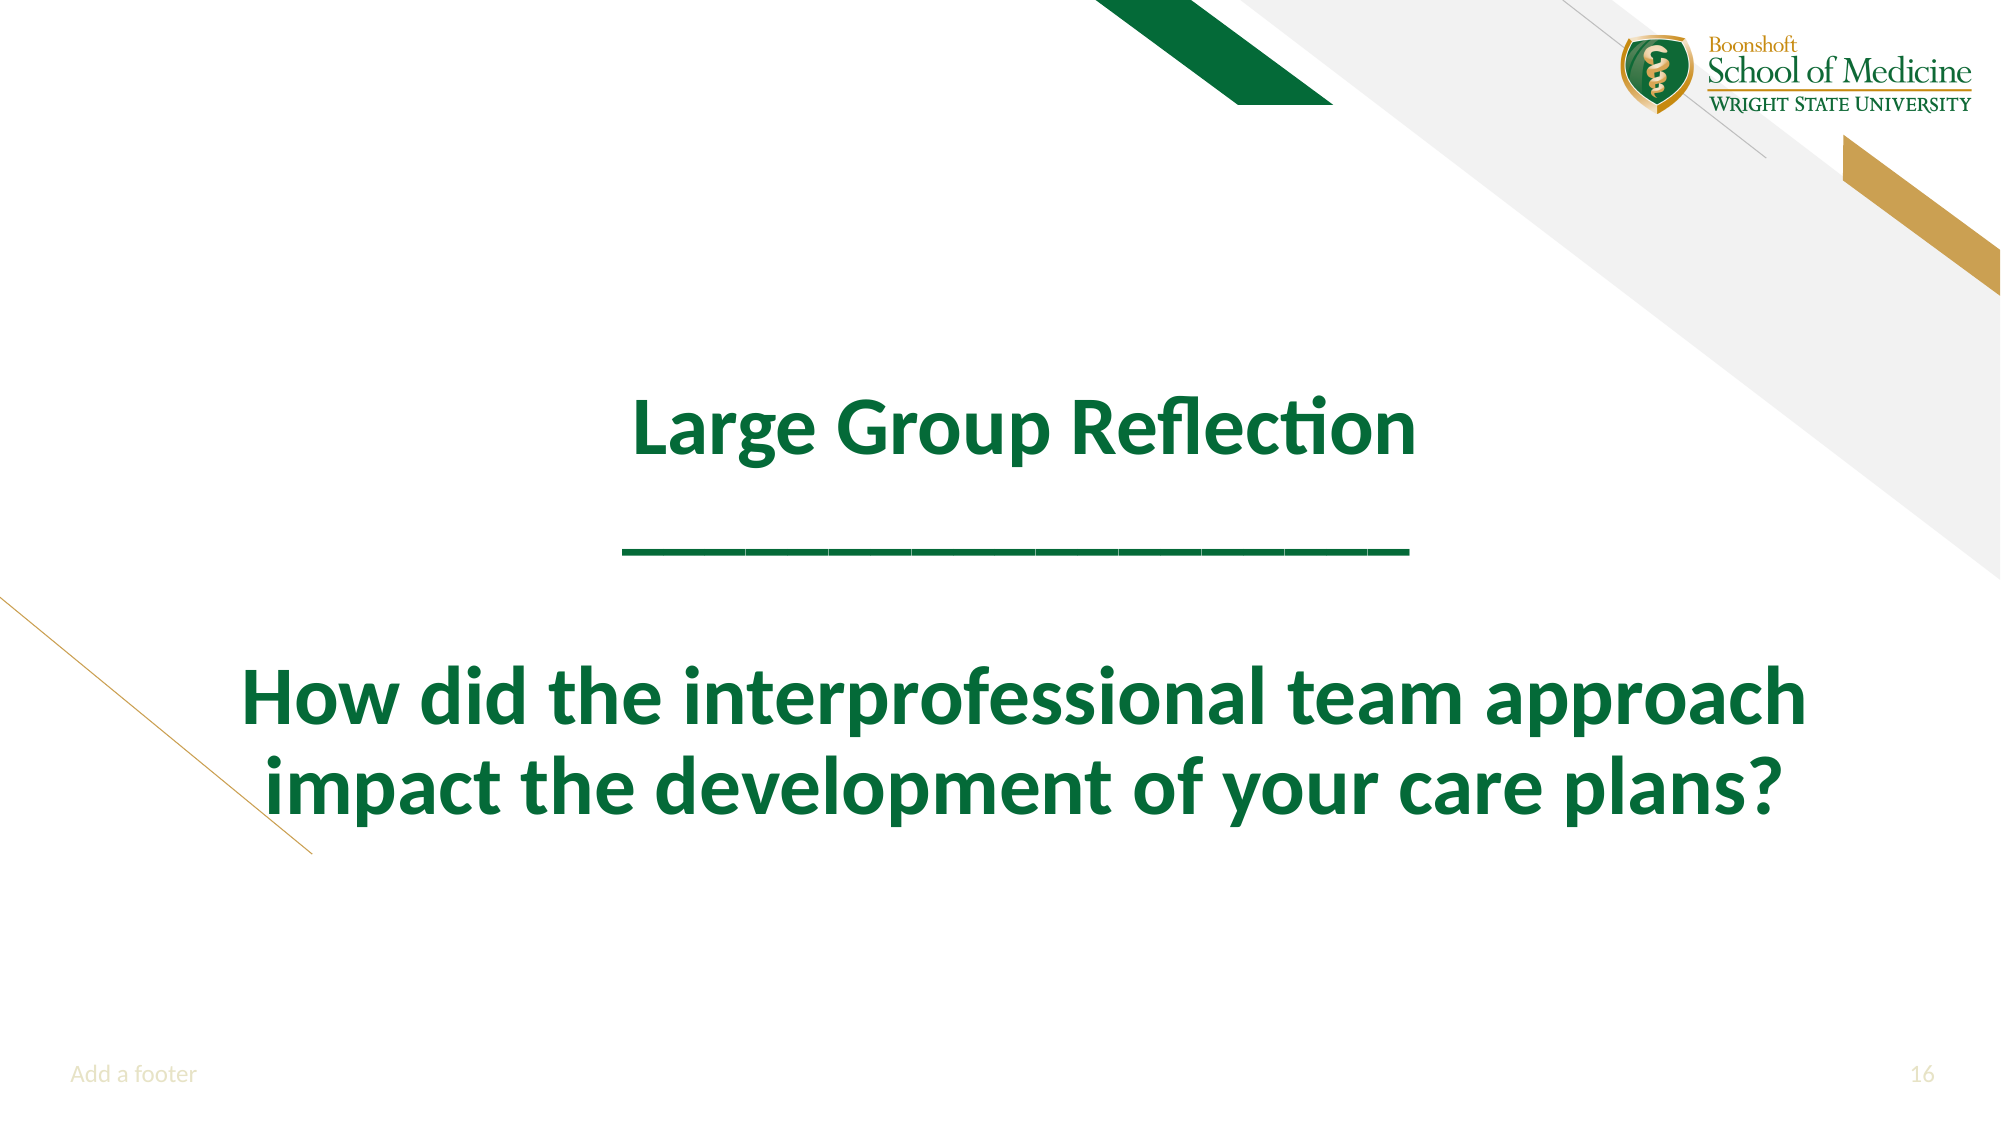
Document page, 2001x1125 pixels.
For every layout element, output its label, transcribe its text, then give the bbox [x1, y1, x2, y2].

title Large Group Reflection ___________________ How did the interprofessional team approach impact the development of your care plans? [147, 175, 1904, 833]
footer Add a footer [55, 1042, 731, 1103]
picture [1616, 0, 1976, 176]
slide_number 16 [1828, 1042, 1950, 1103]
